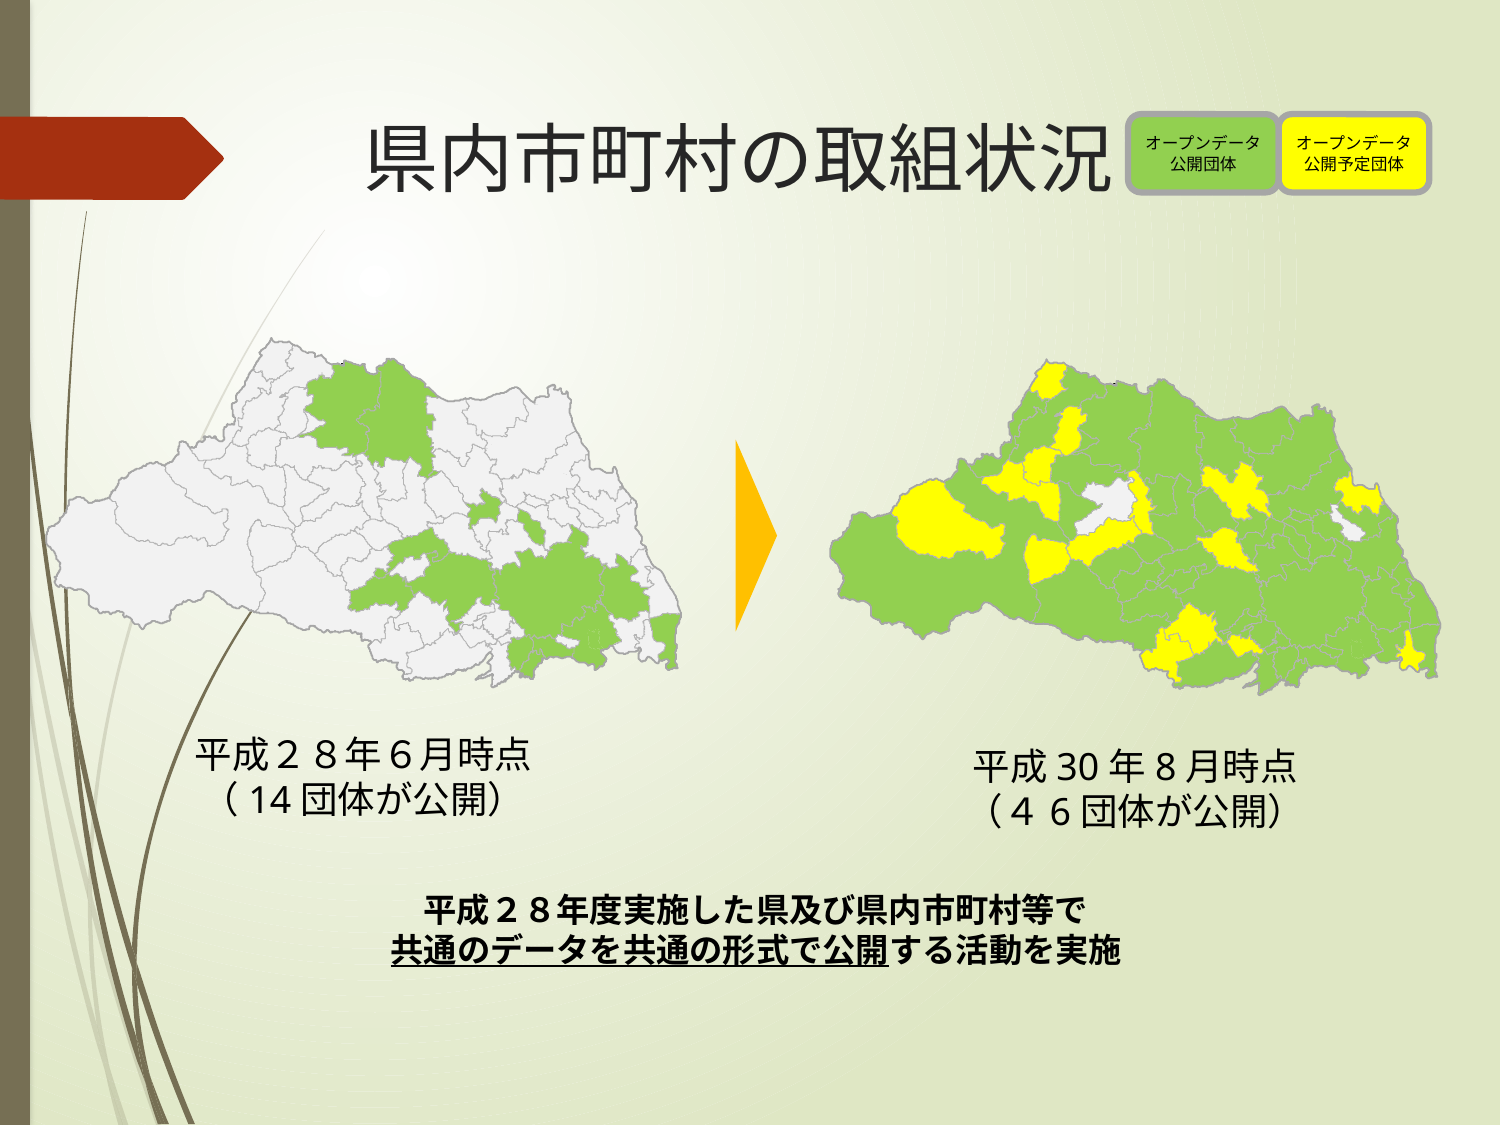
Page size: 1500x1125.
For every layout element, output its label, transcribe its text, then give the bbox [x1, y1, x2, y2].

text_box 平成30年8月時点 （４6団体が公開） [950, 735, 1320, 841]
text_box 平成２８年６月時点 （14団体が公開） [179, 723, 548, 829]
text_box オープンデータ 公開予定団体 [1277, 112, 1431, 194]
title 県内市町村の取組状況 [348, 103, 1430, 314]
text_box [734, 438, 778, 633]
text_box オープンデータ 公開団体 [1126, 112, 1279, 194]
picture [3, 326, 724, 702]
text_box 平成２８年度実施した県及び県内市町村等で 共通のデータを共通の形式で公開する活動を実施 [361, 877, 1152, 981]
picture [789, 347, 1482, 724]
